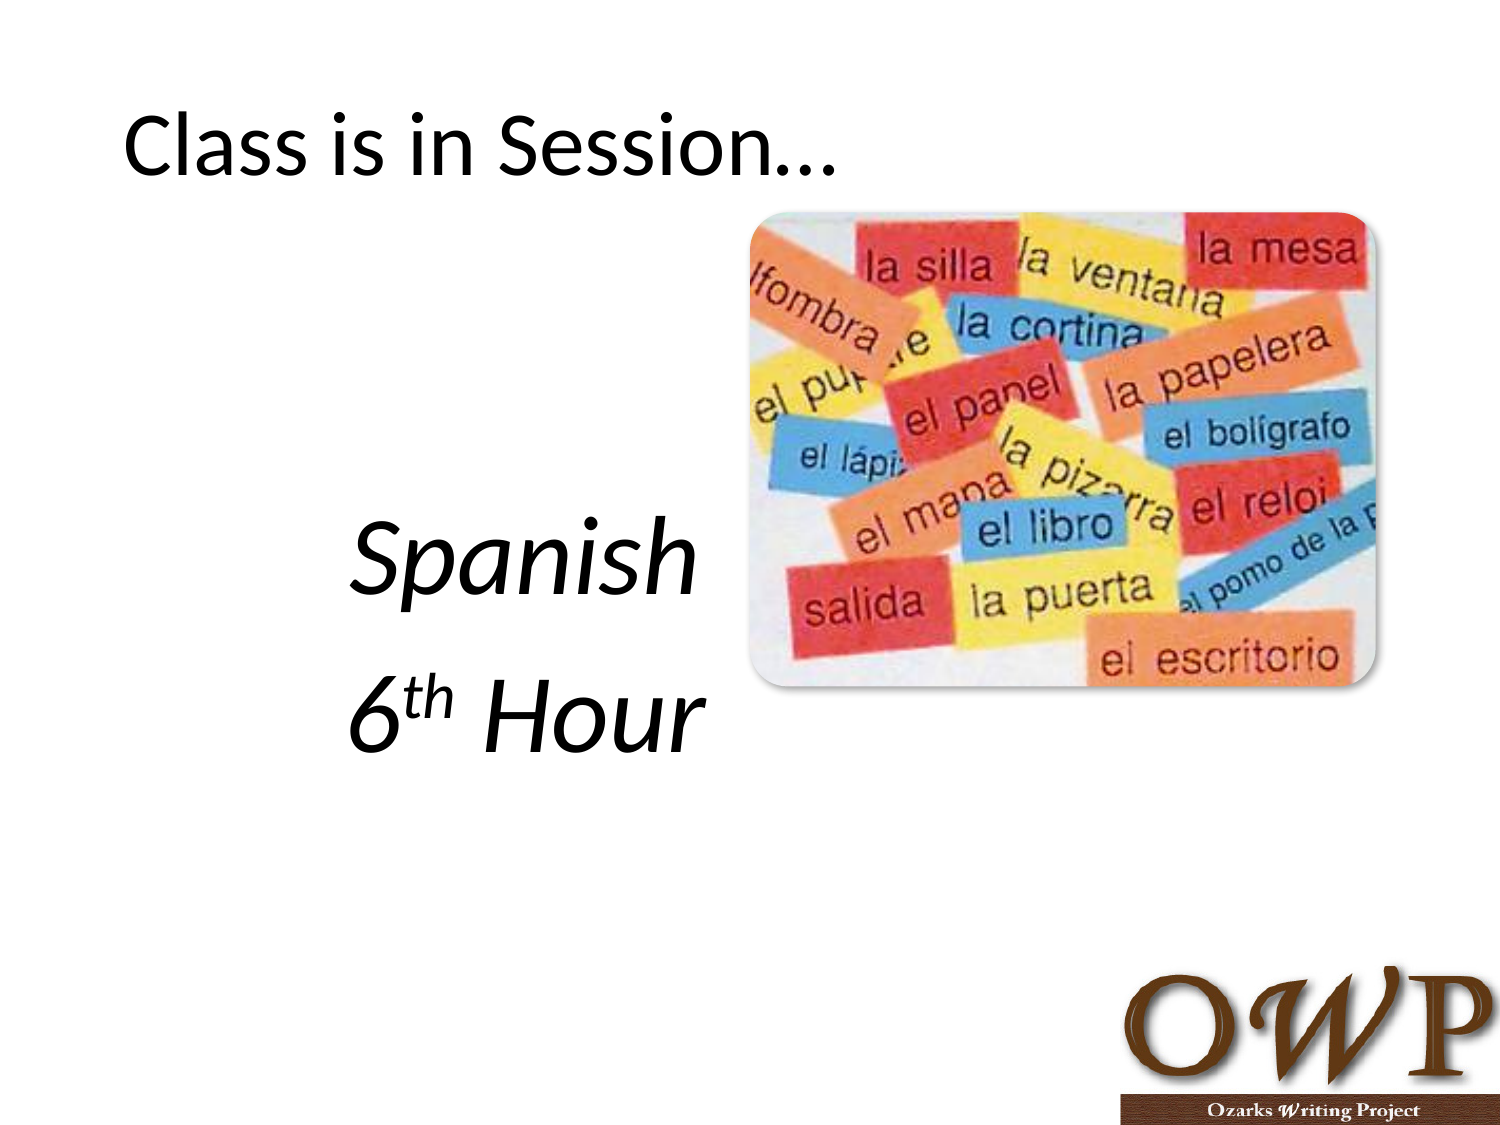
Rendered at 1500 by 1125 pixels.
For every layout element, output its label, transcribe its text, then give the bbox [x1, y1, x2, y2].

picture [749, 212, 1376, 687]
title Class is in Session… [75, 45, 888, 233]
picture [1120, 957, 1500, 1125]
list Spanish 6th Hour [75, 474, 975, 1005]
